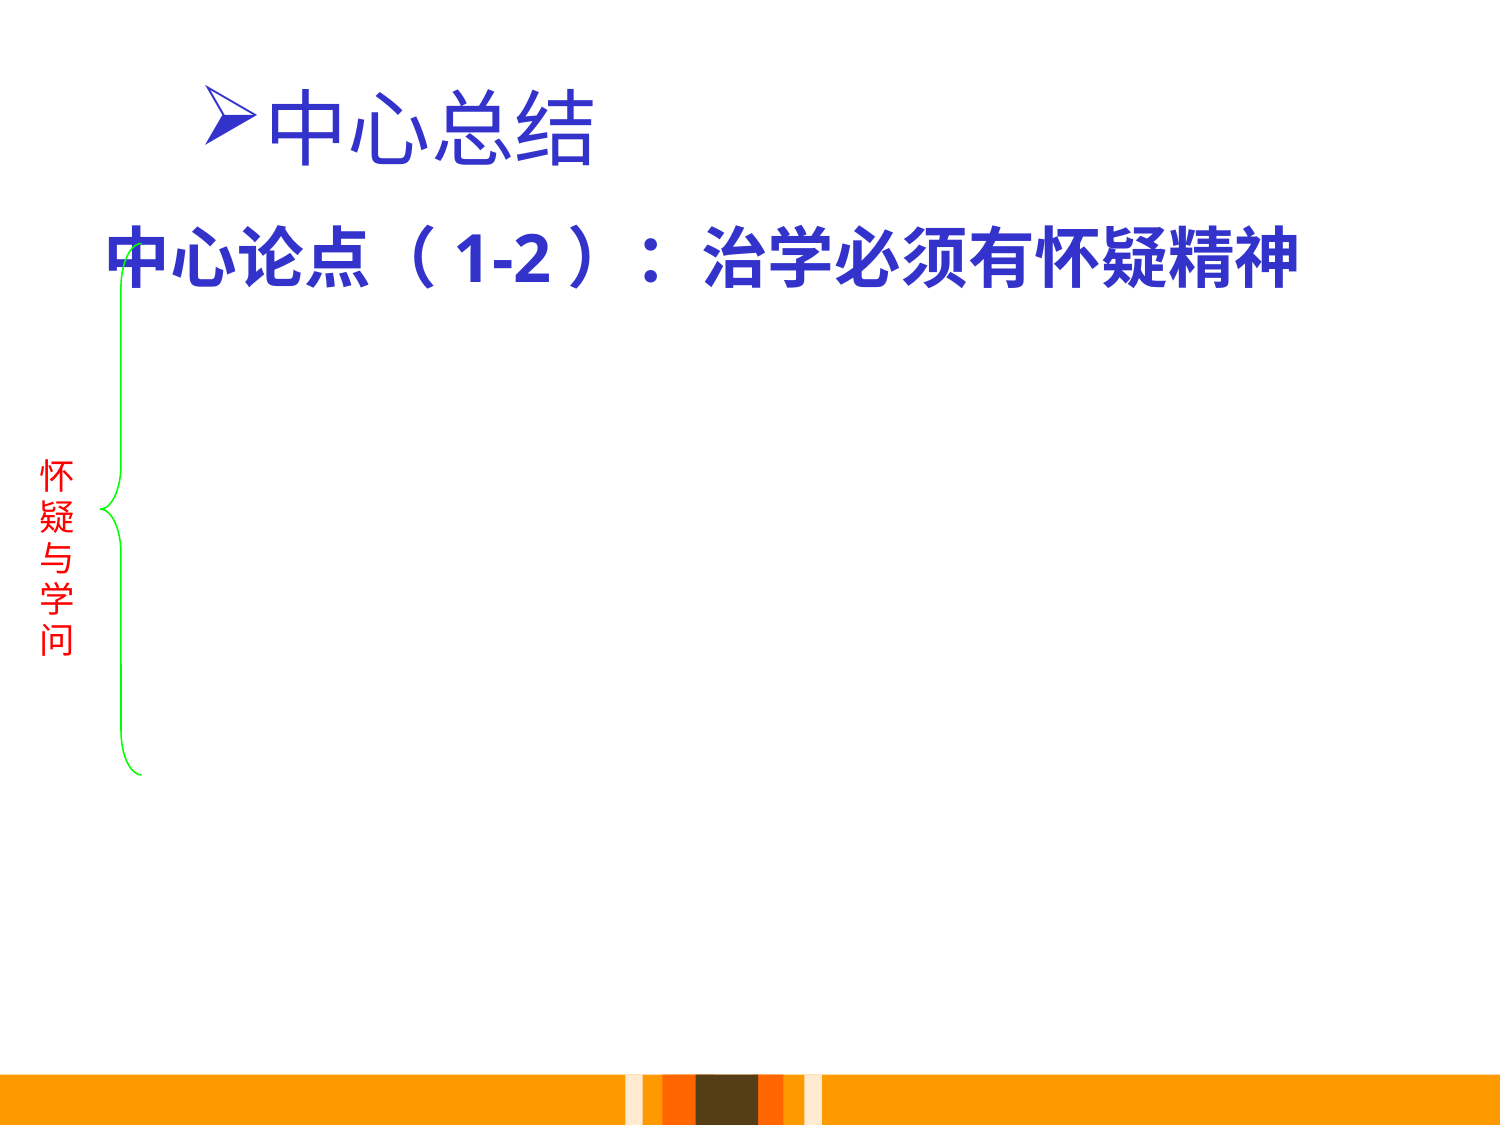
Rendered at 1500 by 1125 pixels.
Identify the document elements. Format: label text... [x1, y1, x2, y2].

text_box [100, 243, 142, 775]
list 中心论点（1-2）：治学必须有怀疑精神 怀 疑 与 学 问 [0, 148, 1500, 1077]
title 中心总结 [41, 66, 755, 148]
